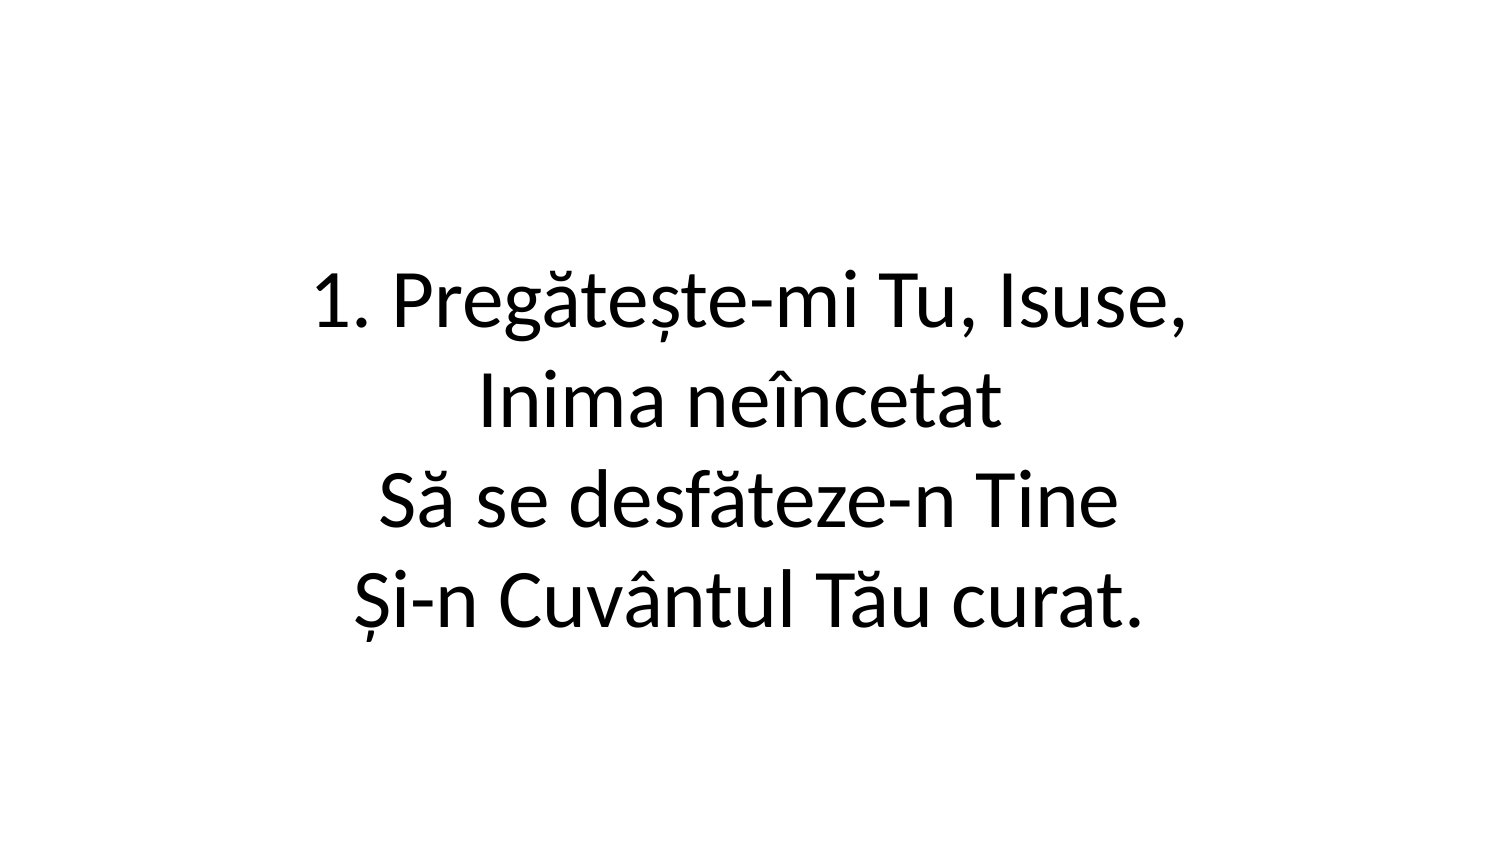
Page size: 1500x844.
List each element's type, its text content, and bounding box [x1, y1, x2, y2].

text_box 1. Pregătește-mi Tu, Isuse, Inima neîncetat Să se desfăteze-n Tine Și-n Cuvântul Tău curat. [294, 192, 1206, 652]
